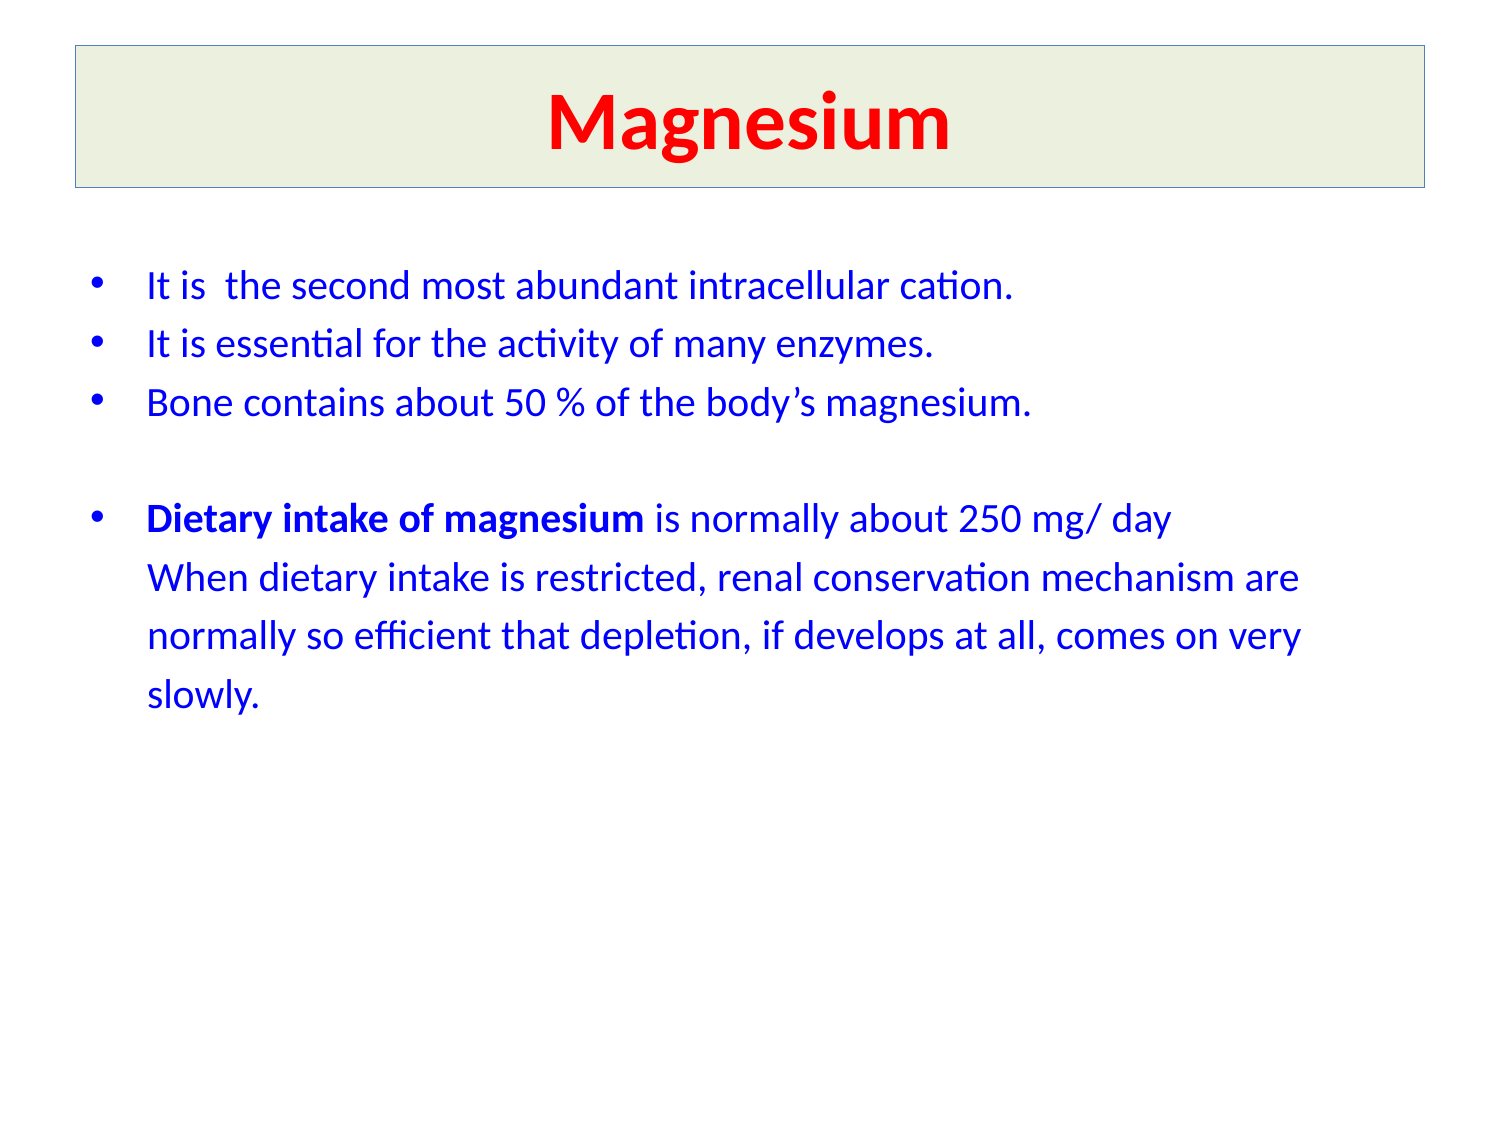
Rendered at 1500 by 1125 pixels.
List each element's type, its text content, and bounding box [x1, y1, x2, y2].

title Magnesium [75, 45, 1425, 188]
list It is the second most abundant intracellular cation. It is essential for the activity of many enzymes. Bone contains about 50 % of the body’s magnesium. Dietary intake of magnesium is normally about 250 mg/ day When dietary intake is restricted, renal conservation mechanism are normally so efficient that depletion, if develops at all, comes on very slowly. [75, 249, 1438, 993]
